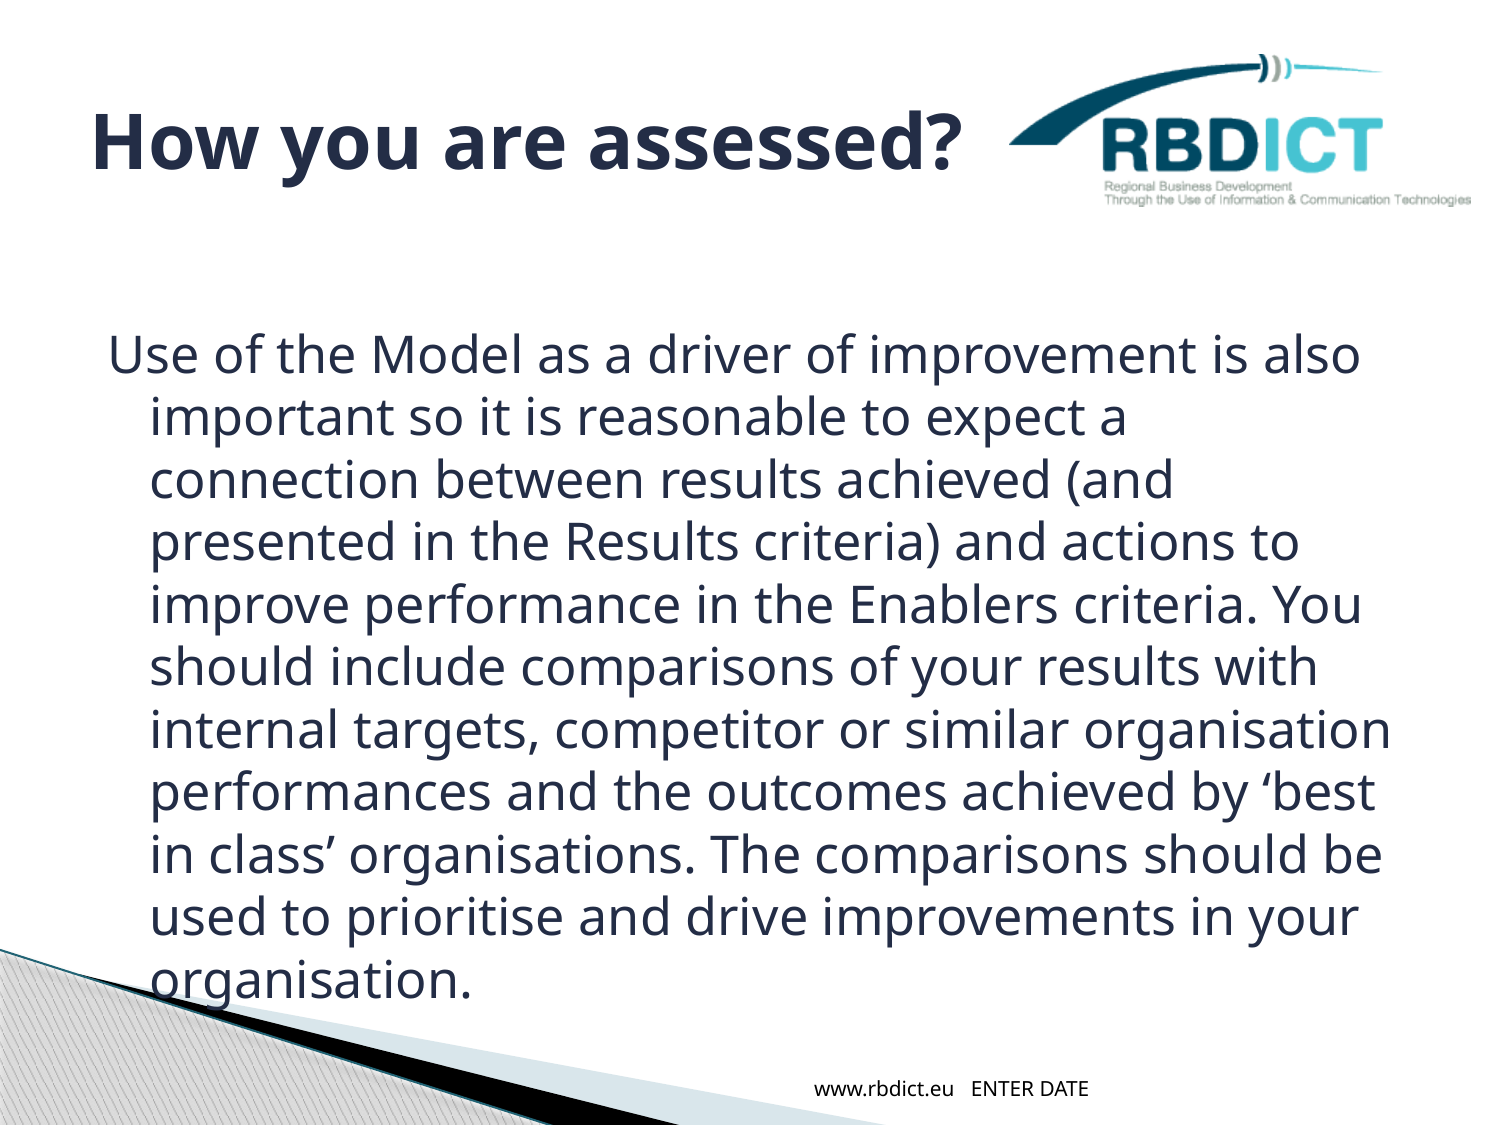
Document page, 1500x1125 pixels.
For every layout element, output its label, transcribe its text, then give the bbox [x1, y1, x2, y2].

list Use of the Model as a driver of improvement is also important so it is reasonable to expect a connection between results achieved (and presented in the Results criteria) and actions to improve performance in the Enablers criteria. You should include comparisons of your results with internal targets, competitor or similar organisation performances and the outcomes achieved by ‘best in class’ organisations. The comparisons should be used to prioritise and drive improvements in your organisation. [74, 242, 1426, 986]
picture [1425, 54, 1471, 207]
title How you are assessed? [75, 45, 1425, 233]
footer www.rbdict.eu ENTER DATE [718, 1051, 1105, 1112]
